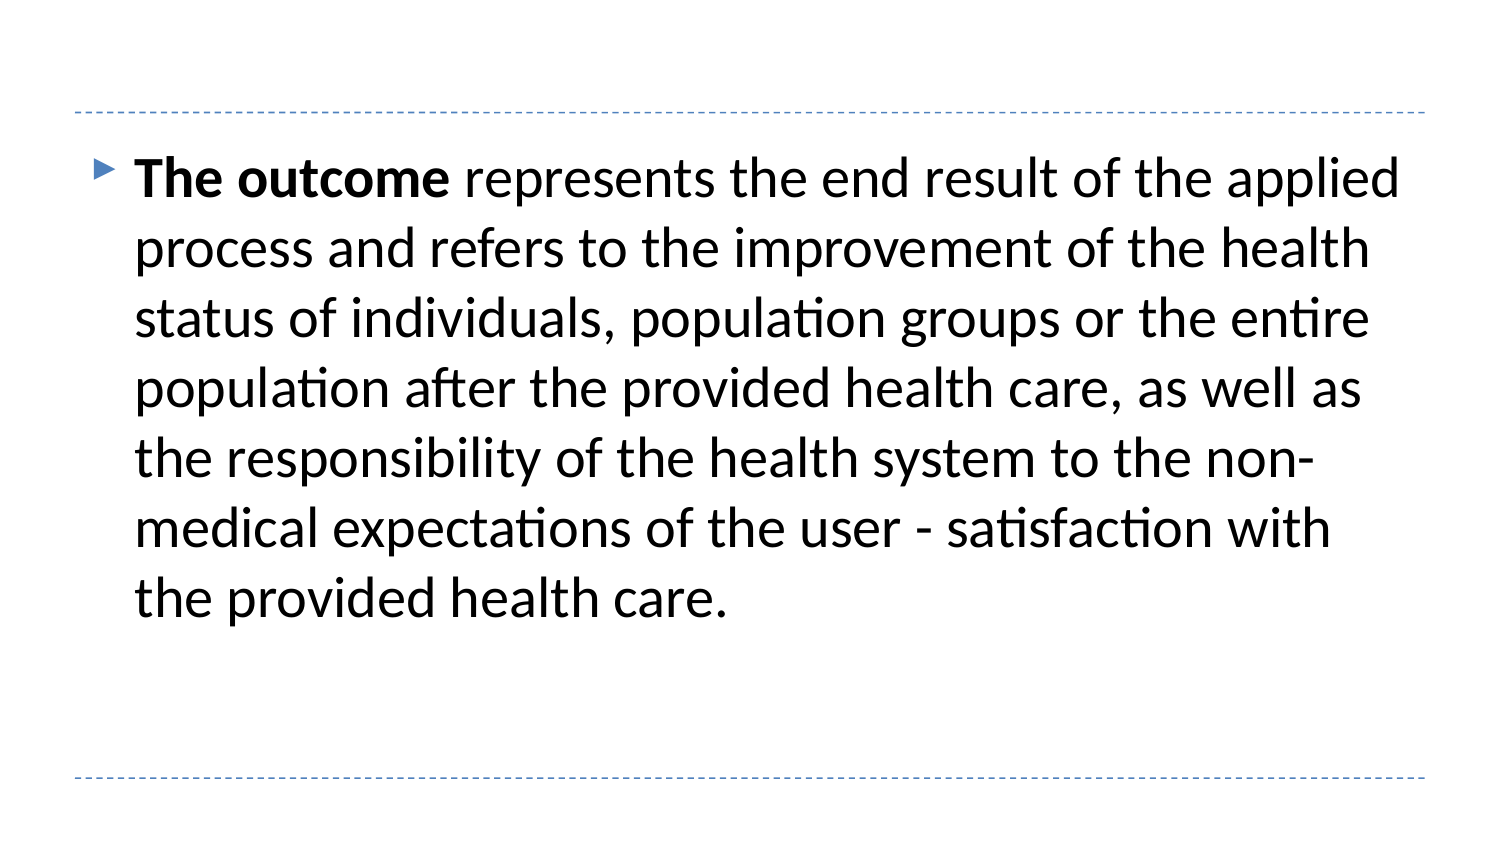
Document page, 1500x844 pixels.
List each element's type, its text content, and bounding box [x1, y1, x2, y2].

list The outcome represents the end result of the applied process and refers to the improvement of the health status of individuals, population groups or the entire population after the provided health care, as well as the responsibility of the health system to the non-medical expectations of the user - satisfaction with the provided health care. [74, 131, 1426, 779]
